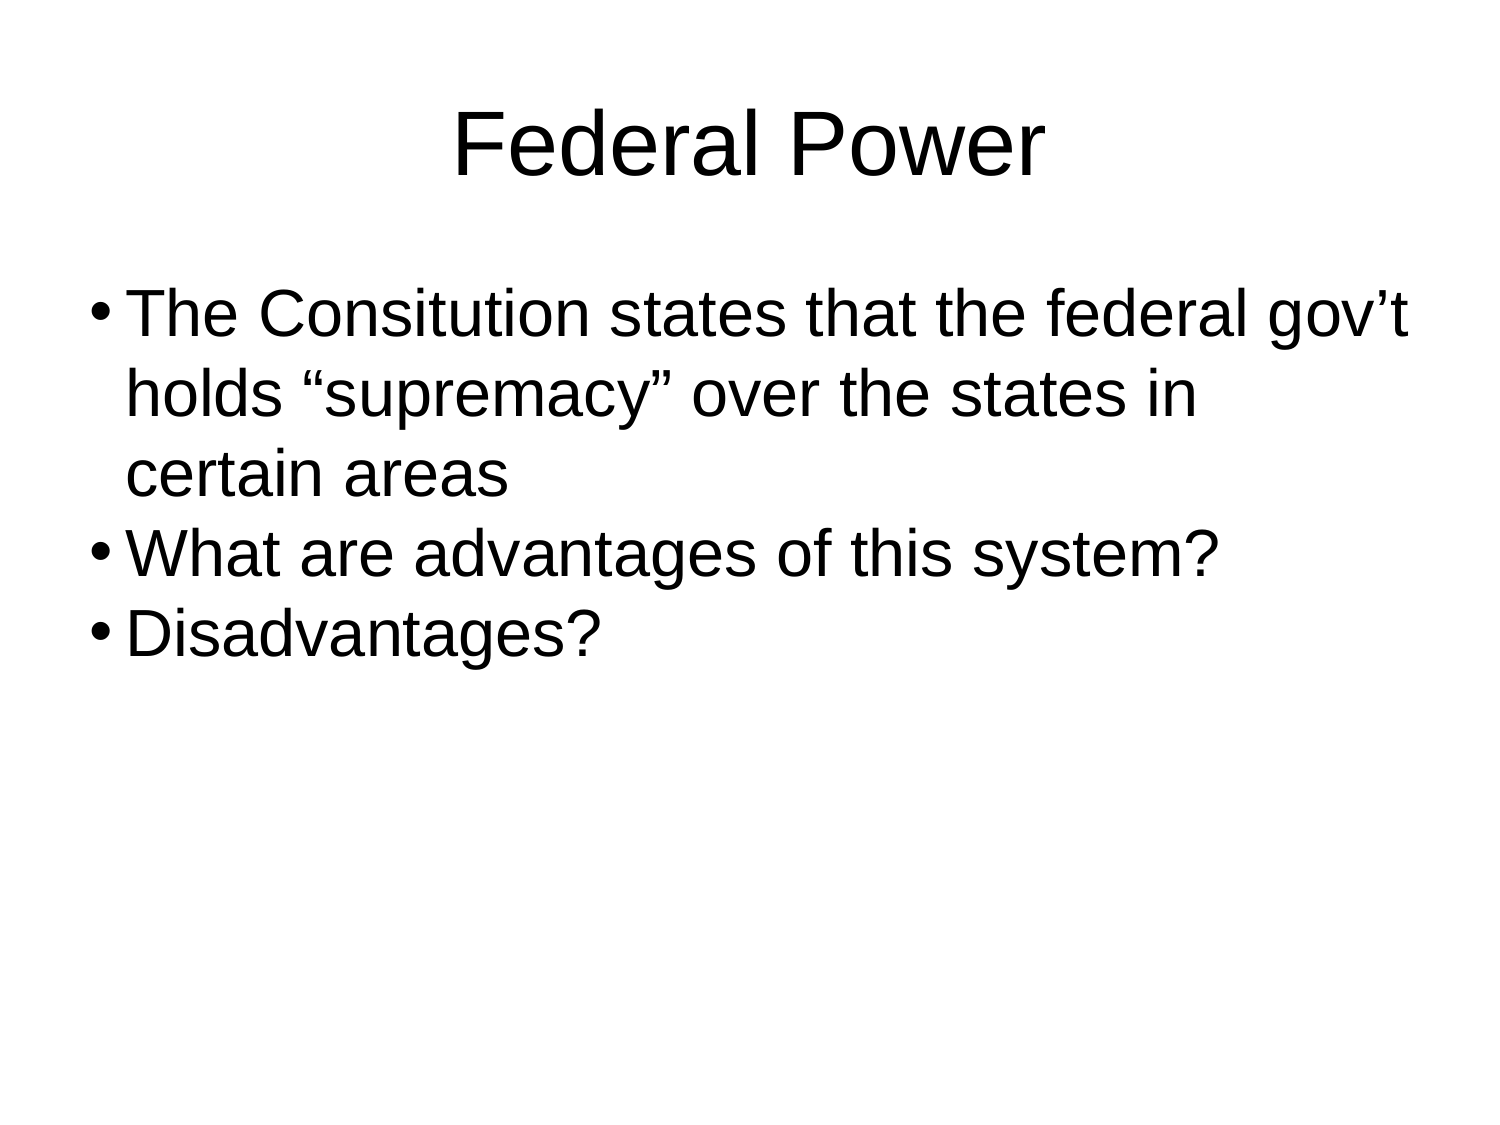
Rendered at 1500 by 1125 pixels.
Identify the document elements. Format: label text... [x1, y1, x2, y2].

text_box The Consitution states that the federal gov’t holds “supremacy” over the states in certain areas What are advantages of this system? Disadvantages? [74, 262, 1425, 1005]
text_box Federal Power [74, 45, 1425, 233]
